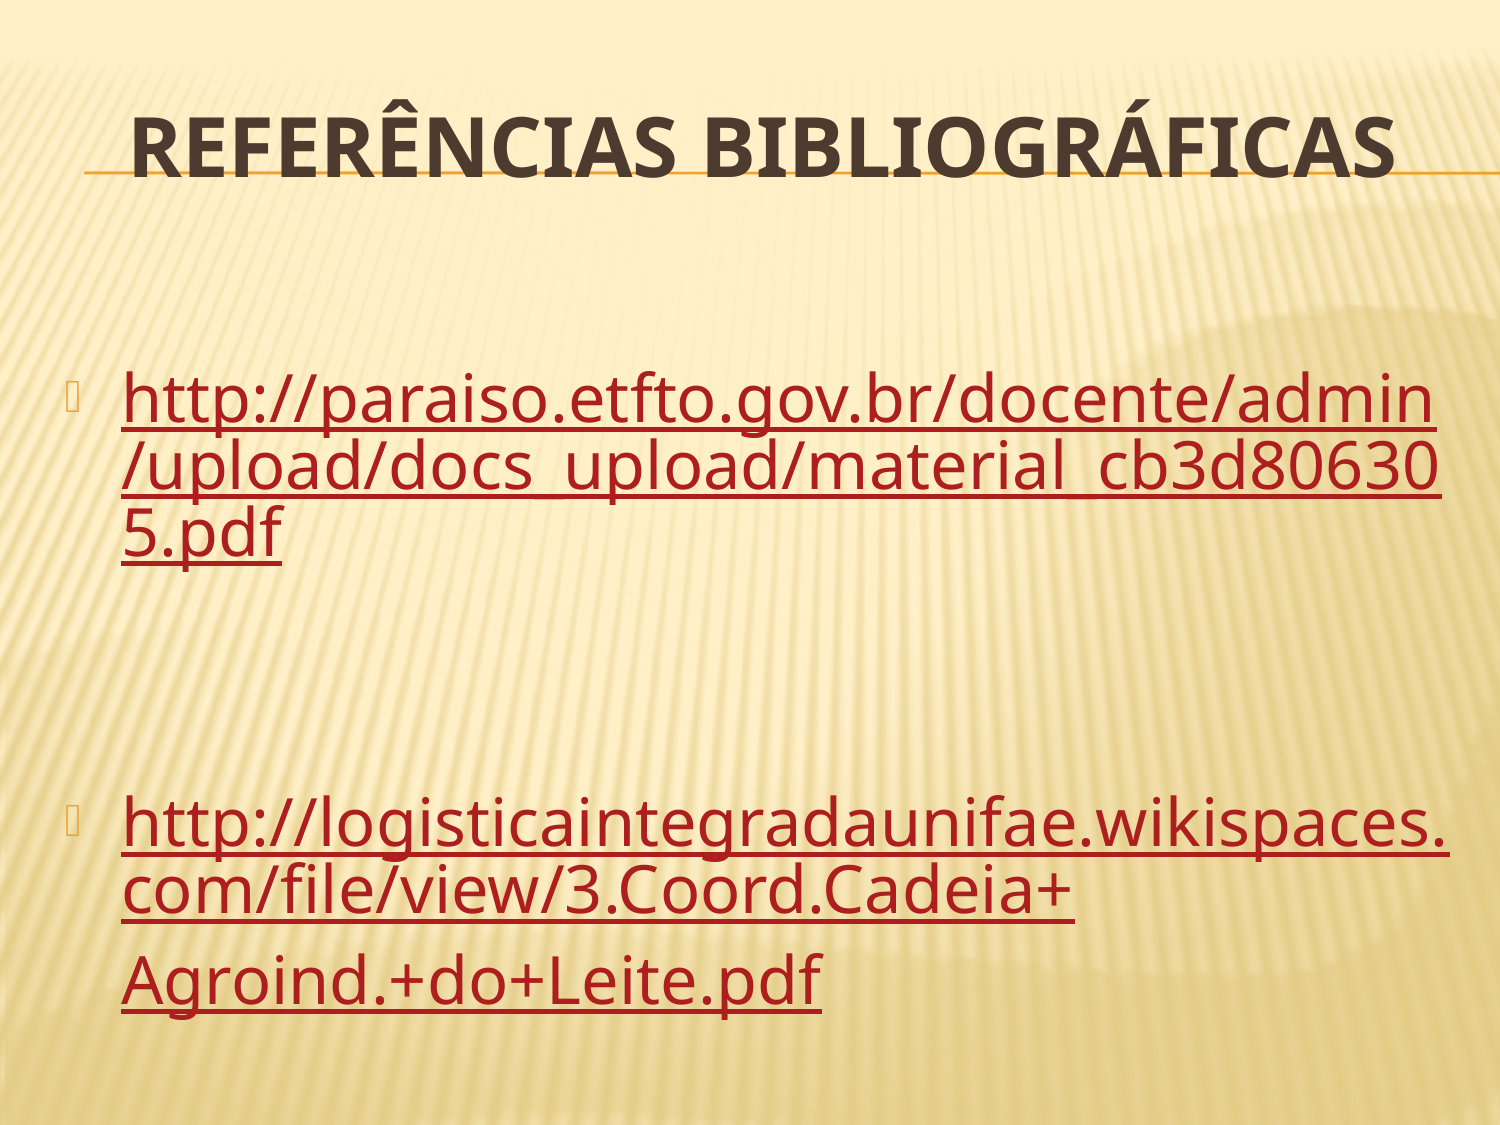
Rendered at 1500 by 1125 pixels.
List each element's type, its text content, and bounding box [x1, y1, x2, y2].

list http://paraiso.etfto.gov.br/docente/admin/upload/docs_upload/material_cb3d806305.pdf http://logisticaintegradaunifae.wikispaces.com/file/view/3.Coord.Cadeia+Agroind.+do+Leite.pdf [50, 254, 1475, 998]
title REFERÊNCIAS BIBLIOGRÁFICAS [50, 75, 1475, 213]
